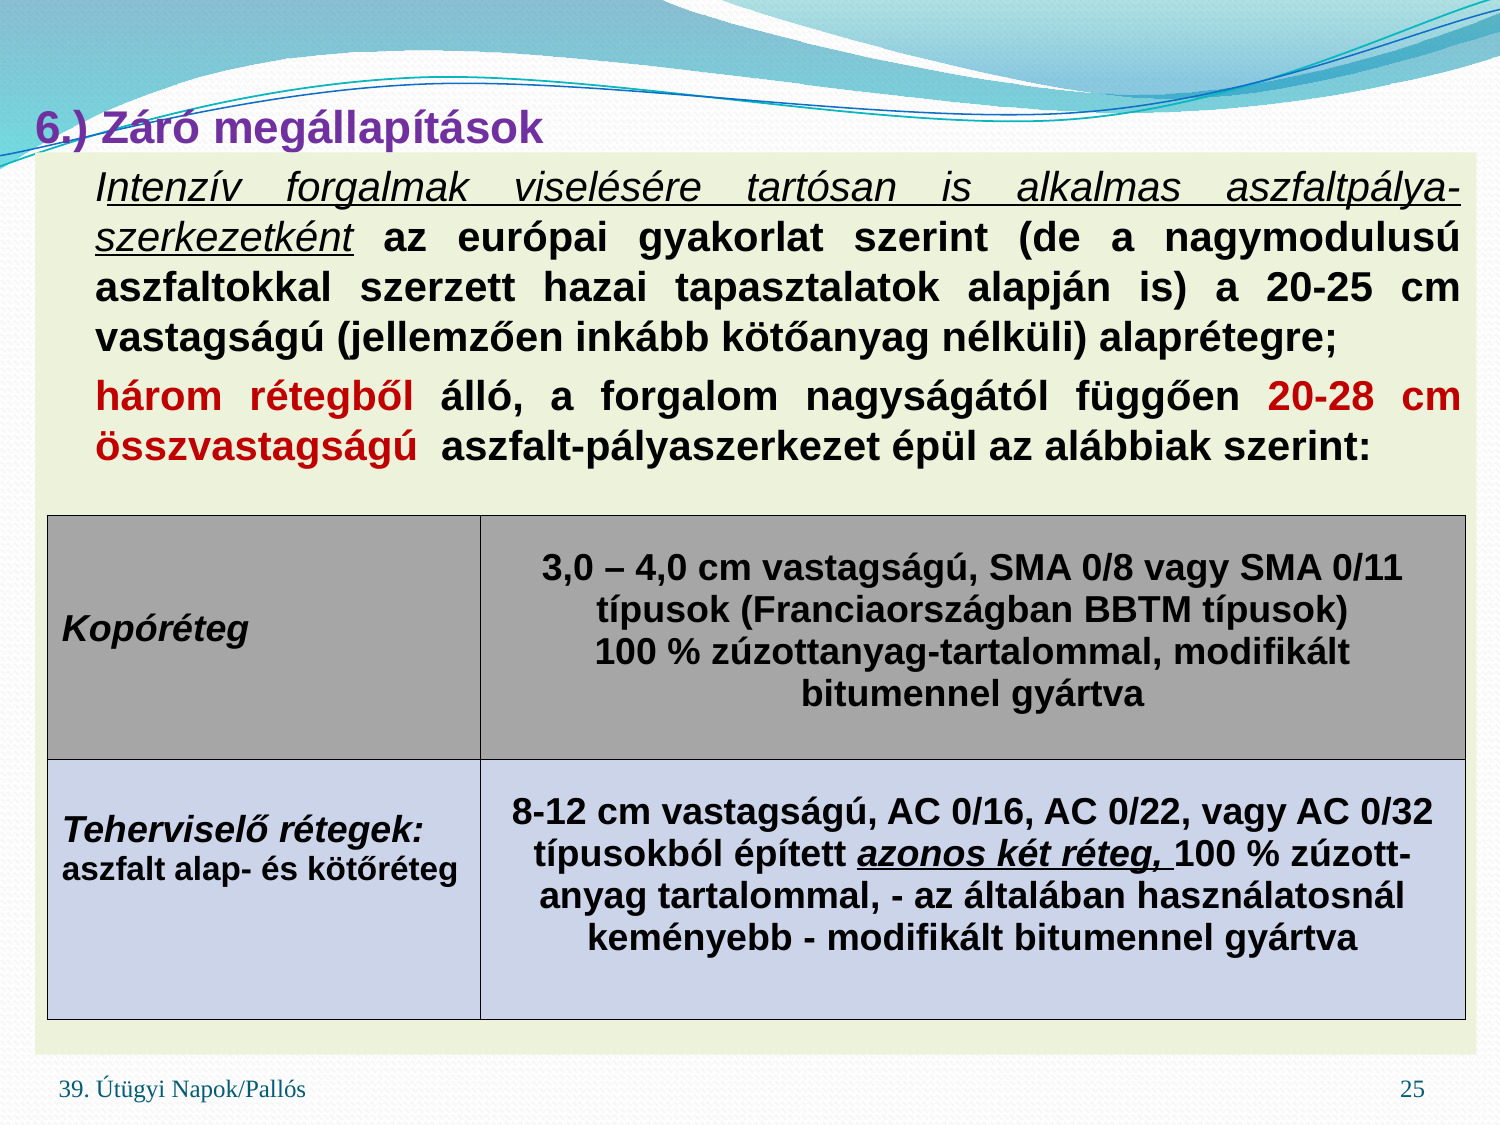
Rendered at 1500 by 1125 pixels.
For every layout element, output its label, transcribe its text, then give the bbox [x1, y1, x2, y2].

footer 39. Útügyi Napok/Pallós [58, 1042, 988, 1103]
slide_number 25 [1299, 1042, 1425, 1103]
table_cell Teherviselő rétegek: aszfalt alap- és kötőréteg [48, 760, 480, 1019]
table_cell 8-12 cm vastagságú, AC 0/16, AC 0/22, vagy AC 0/32 típusokból épített azonos két réteg, 100 % zúzott-anyag tartalommal, - az általában használatosnál keményebb - modifikált bitumennel gyártva [481, 760, 1465, 1019]
title 6.) Záró megállapítások [34, 81, 1430, 152]
table_header Kopóréteg [48, 516, 480, 759]
list Intenzív forgalmak viselésére tartósan is alkalmas aszfaltpálya-szerkezetként az európai gyakorlat szerint (de a nagymodulusú aszfaltokkal szerzett hazai tapasztalatok alapján is) a 20-25 cm vastagságú (jellemzően inkább kötőanyag nélküli) alaprétegre; három rétegből álló, a forgalom nagyságától függően 20-28 cm összvastagságú aszfalt-pályaszerkezet épül az alábbiak szerint: [34, 152, 1477, 1055]
table_header 3,0 – 4,0 cm vastagságú, SMA 0/8 vagy SMA 0/11 típusok (Franciaországban BBTM típusok) 100 % zúzottanyag-tartalommal, modifikált bitumennel gyártva [481, 516, 1465, 759]
